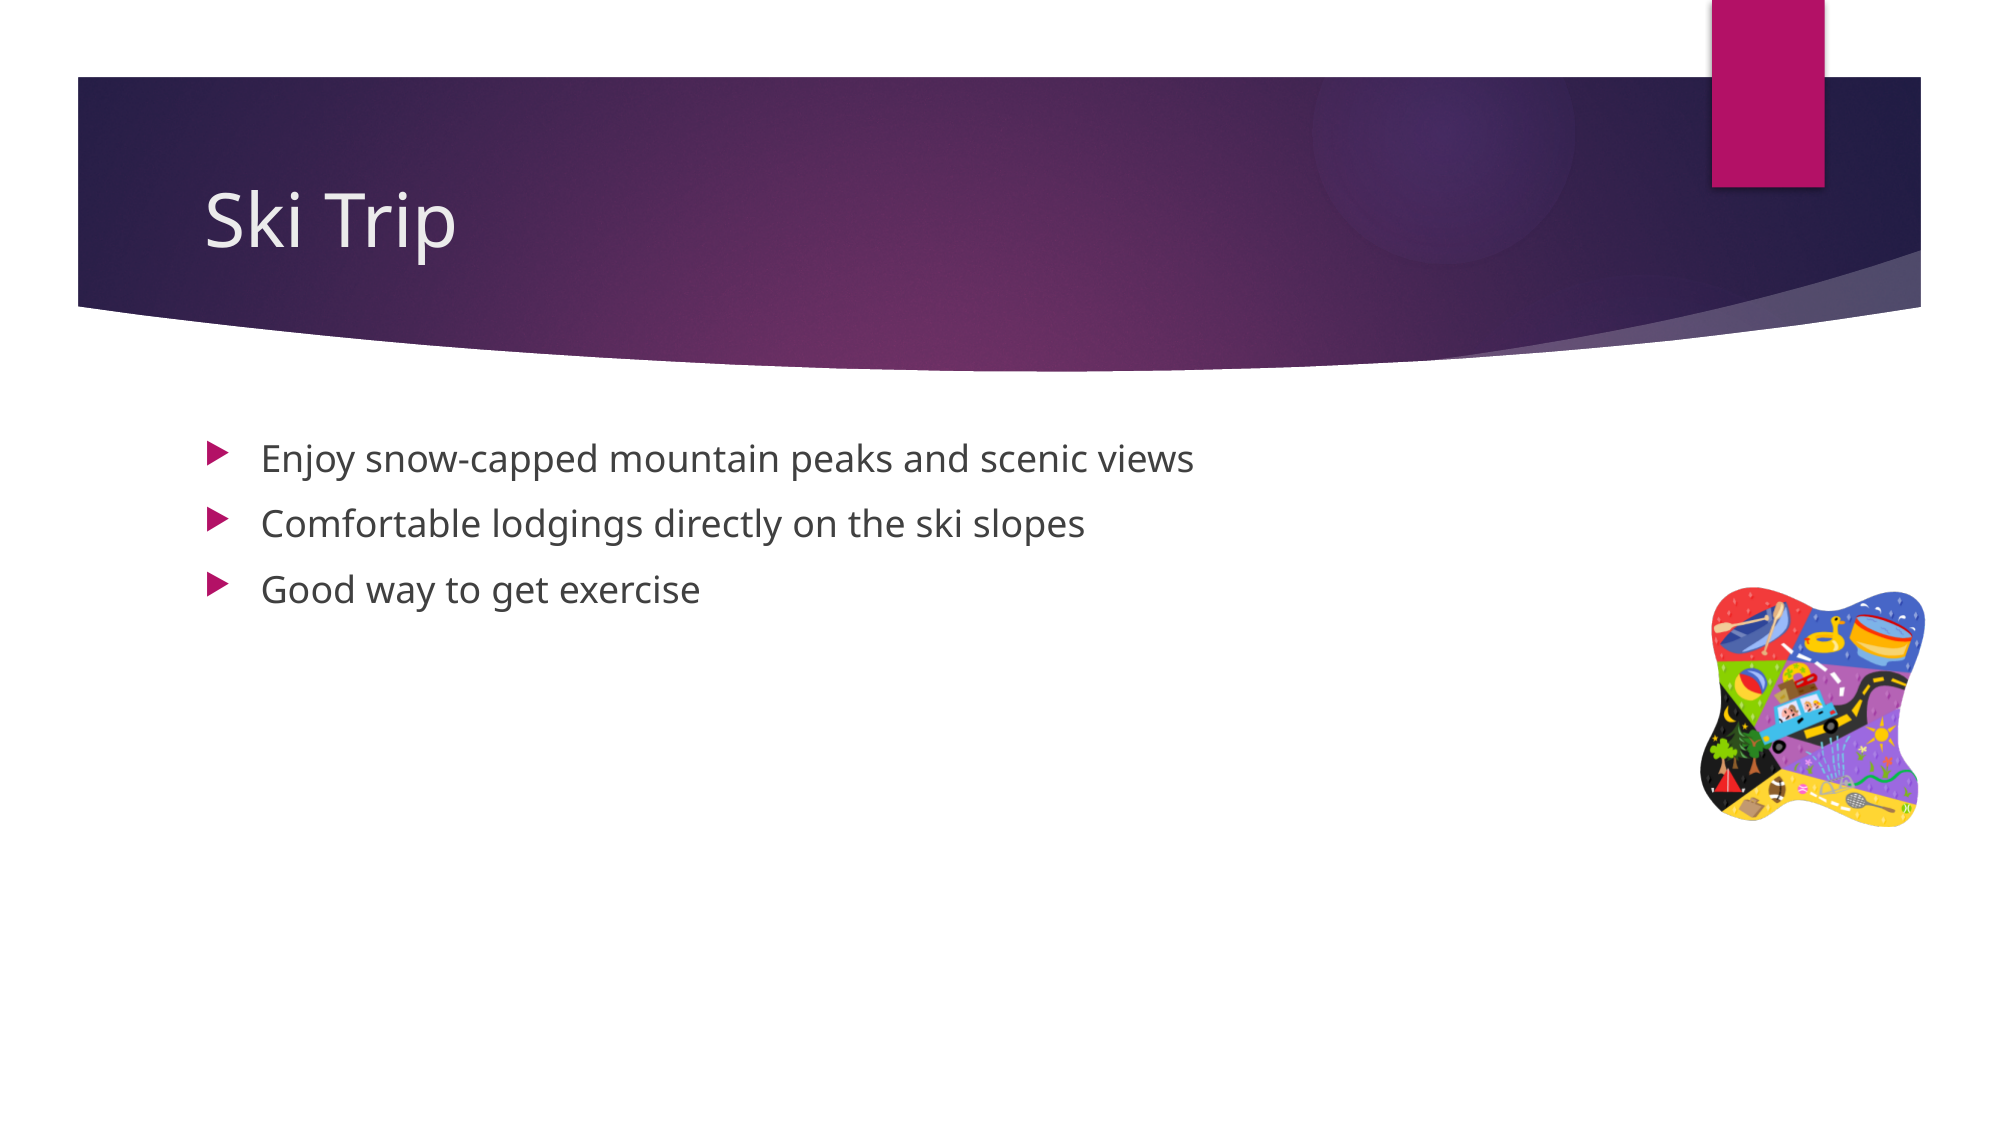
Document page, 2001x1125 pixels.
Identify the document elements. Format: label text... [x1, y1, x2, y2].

list Enjoy snow-capped mountain peaks and scenic views Comfortable lodgings directly on the ski slopes Good way to get exercise [189, 427, 1638, 988]
picture [1700, 587, 1926, 827]
title Ski Trip [189, 159, 1627, 276]
